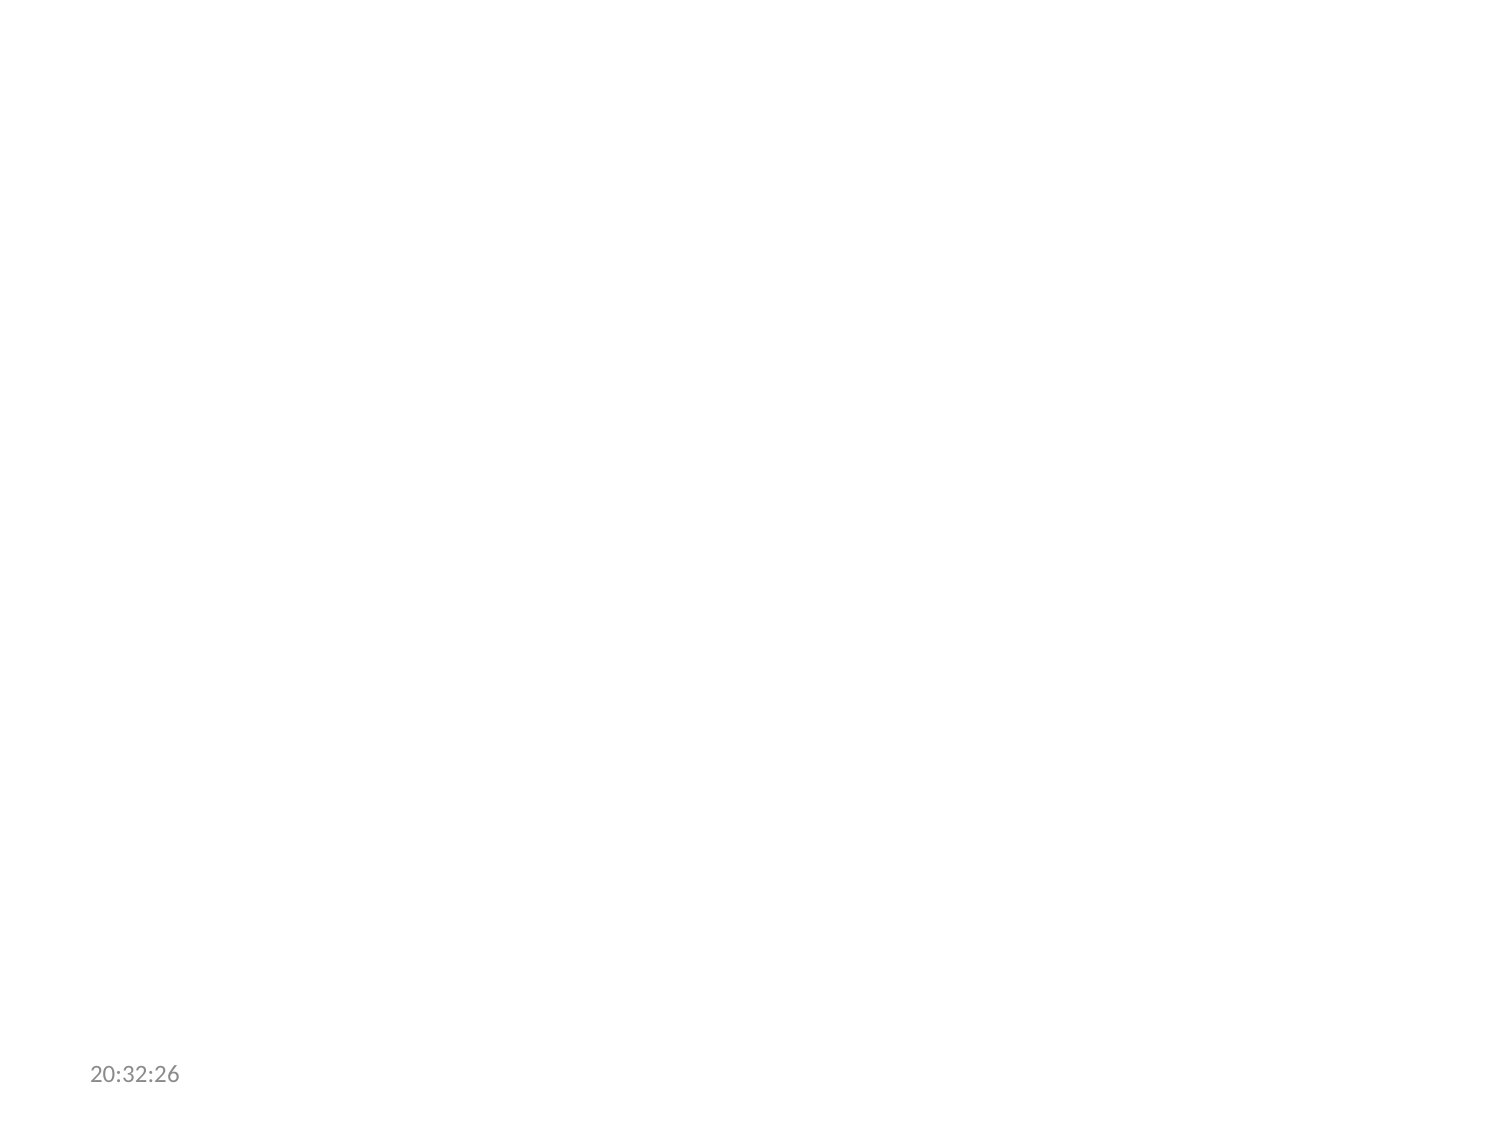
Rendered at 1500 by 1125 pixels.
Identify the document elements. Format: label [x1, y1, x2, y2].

slide_number [75, 1042, 425, 1103]
